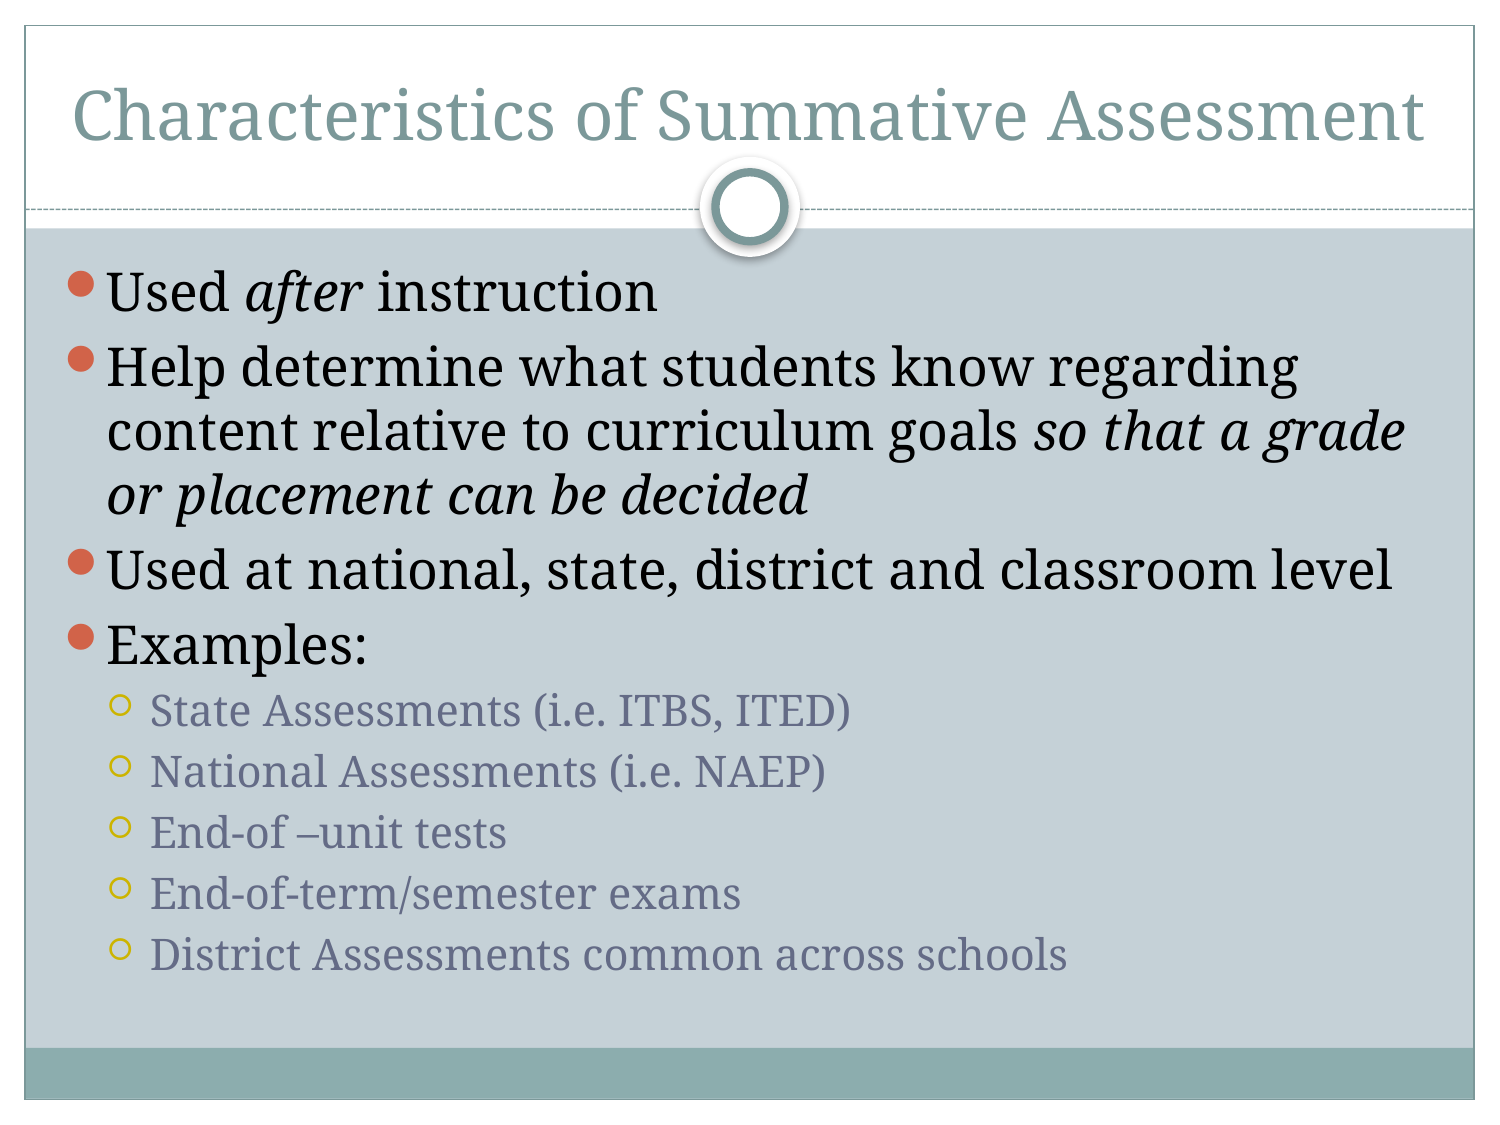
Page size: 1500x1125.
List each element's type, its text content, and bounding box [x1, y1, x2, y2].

title Characteristics of Summative Assessment [49, 37, 1450, 162]
list Used after instruction Help determine what students know regarding content relative to curriculum goals so that a grade or placement can be decided Used at national, state, district and classroom level Examples: State Assessments (i.e. ITBS, ITED) National Assessments (i.e. NAEP) End-of –unit tests End-of-term/semester exams District Assessments common across schools [49, 250, 1445, 1001]
